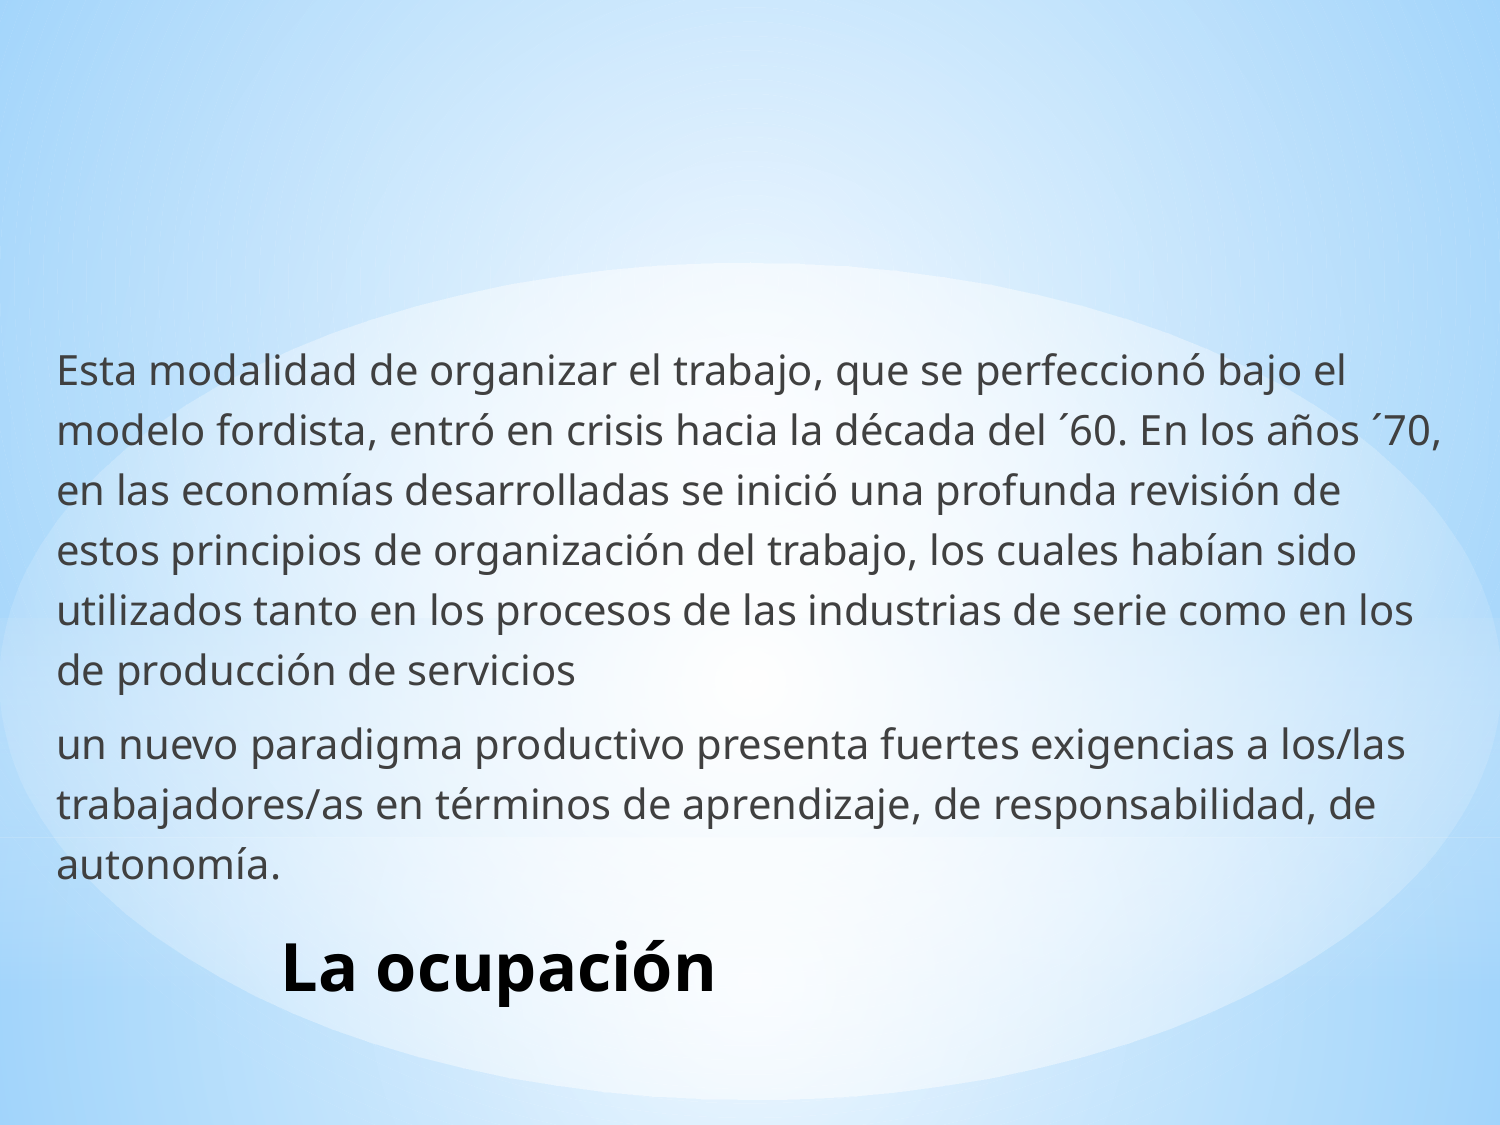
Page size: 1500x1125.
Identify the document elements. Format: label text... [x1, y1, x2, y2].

list Esta modalidad de organizar el trabajo, que se perfeccionó bajo el modelo fordista, entró en crisis hacia la década del ´60. En los años ´70, en las economías desarrolladas se inició una profunda revisión de estos principios de organización del trabajo, los cuales habían sido utilizados tanto en los procesos de las industrias de serie como en los de producción de servicios un nuevo paradigma productivo presenta fuertes exigencias a los/las trabajadores/as en términos de aprendizaje, de responsabilidad, de autonomía. [41, 326, 1471, 1106]
